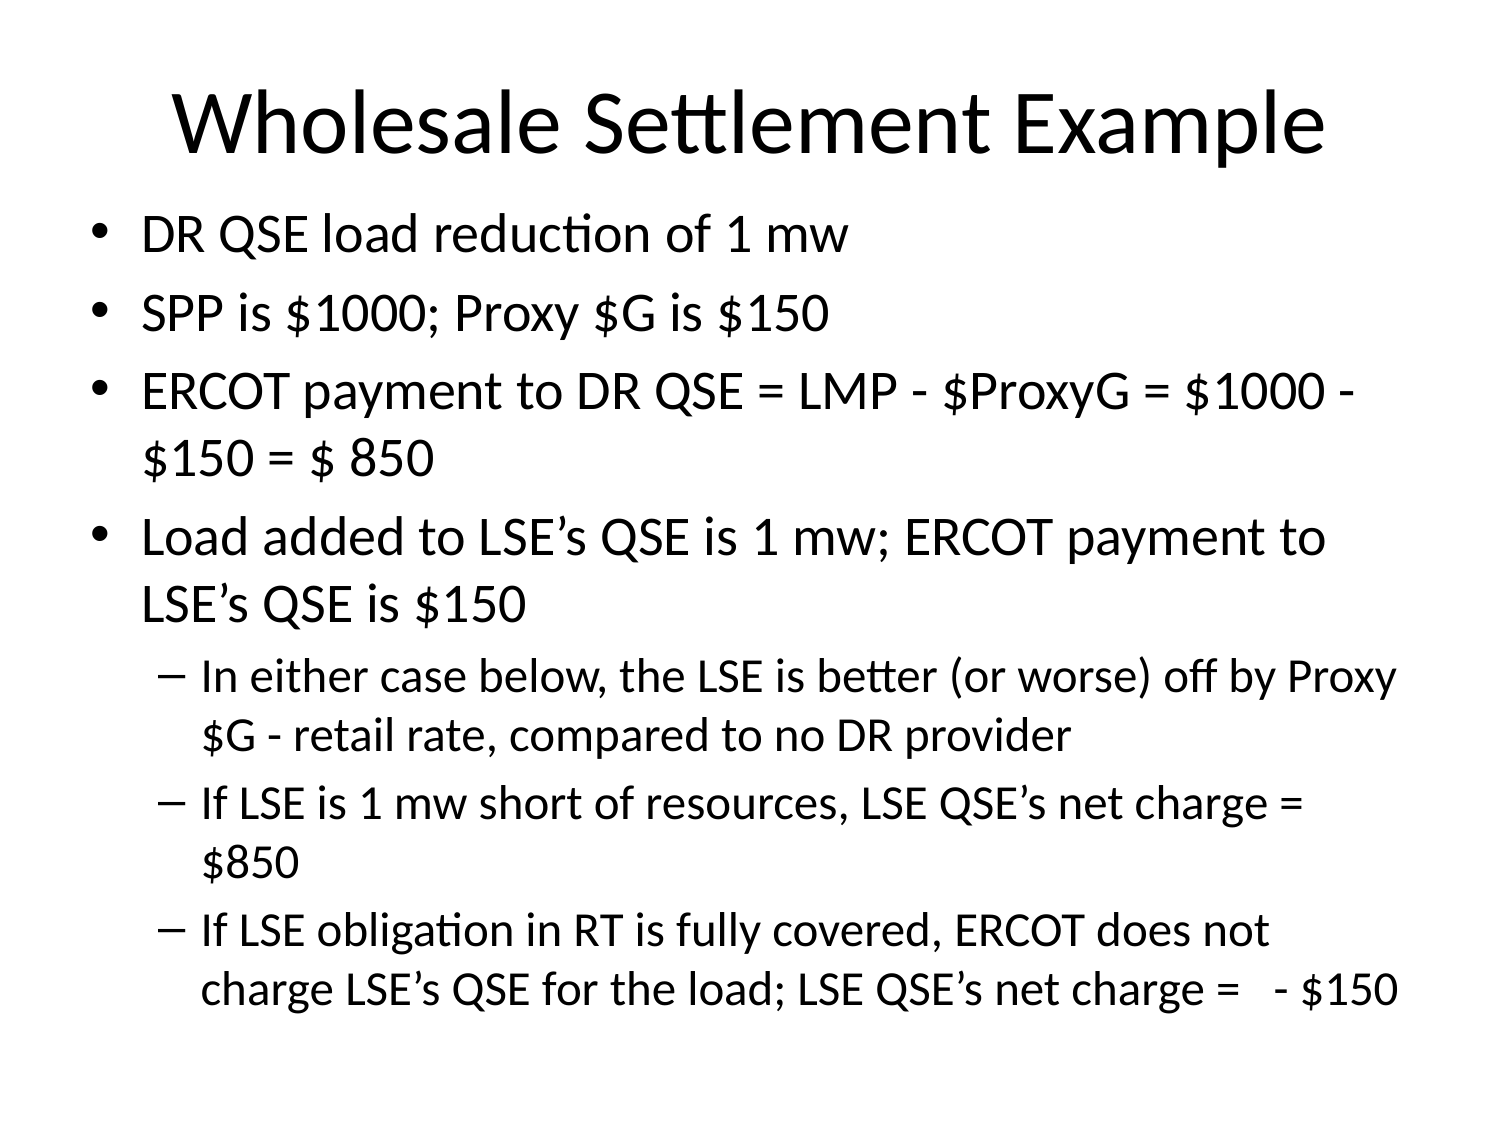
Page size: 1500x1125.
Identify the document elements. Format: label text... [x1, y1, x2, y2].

list DR QSE load reduction of 1 mw SPP is $1000; Proxy $G is $150 ERCOT payment to DR QSE = LMP - $ProxyG = $1000 - $150 = $ 850 Load added to LSE’s QSE is 1 mw; ERCOT payment to LSE’s QSE is $150 In either case below, the LSE is better (or worse) off by Proxy $G - retail rate, compared to no DR provider If LSE is 1 mw short of resources, LSE QSE’s net charge = $850 If LSE obligation in RT is fully covered, ERCOT does not charge LSE’s QSE for the load; LSE QSE’s net charge = - $150 [75, 189, 1425, 1056]
title Wholesale Settlement Example [75, 45, 1425, 189]
